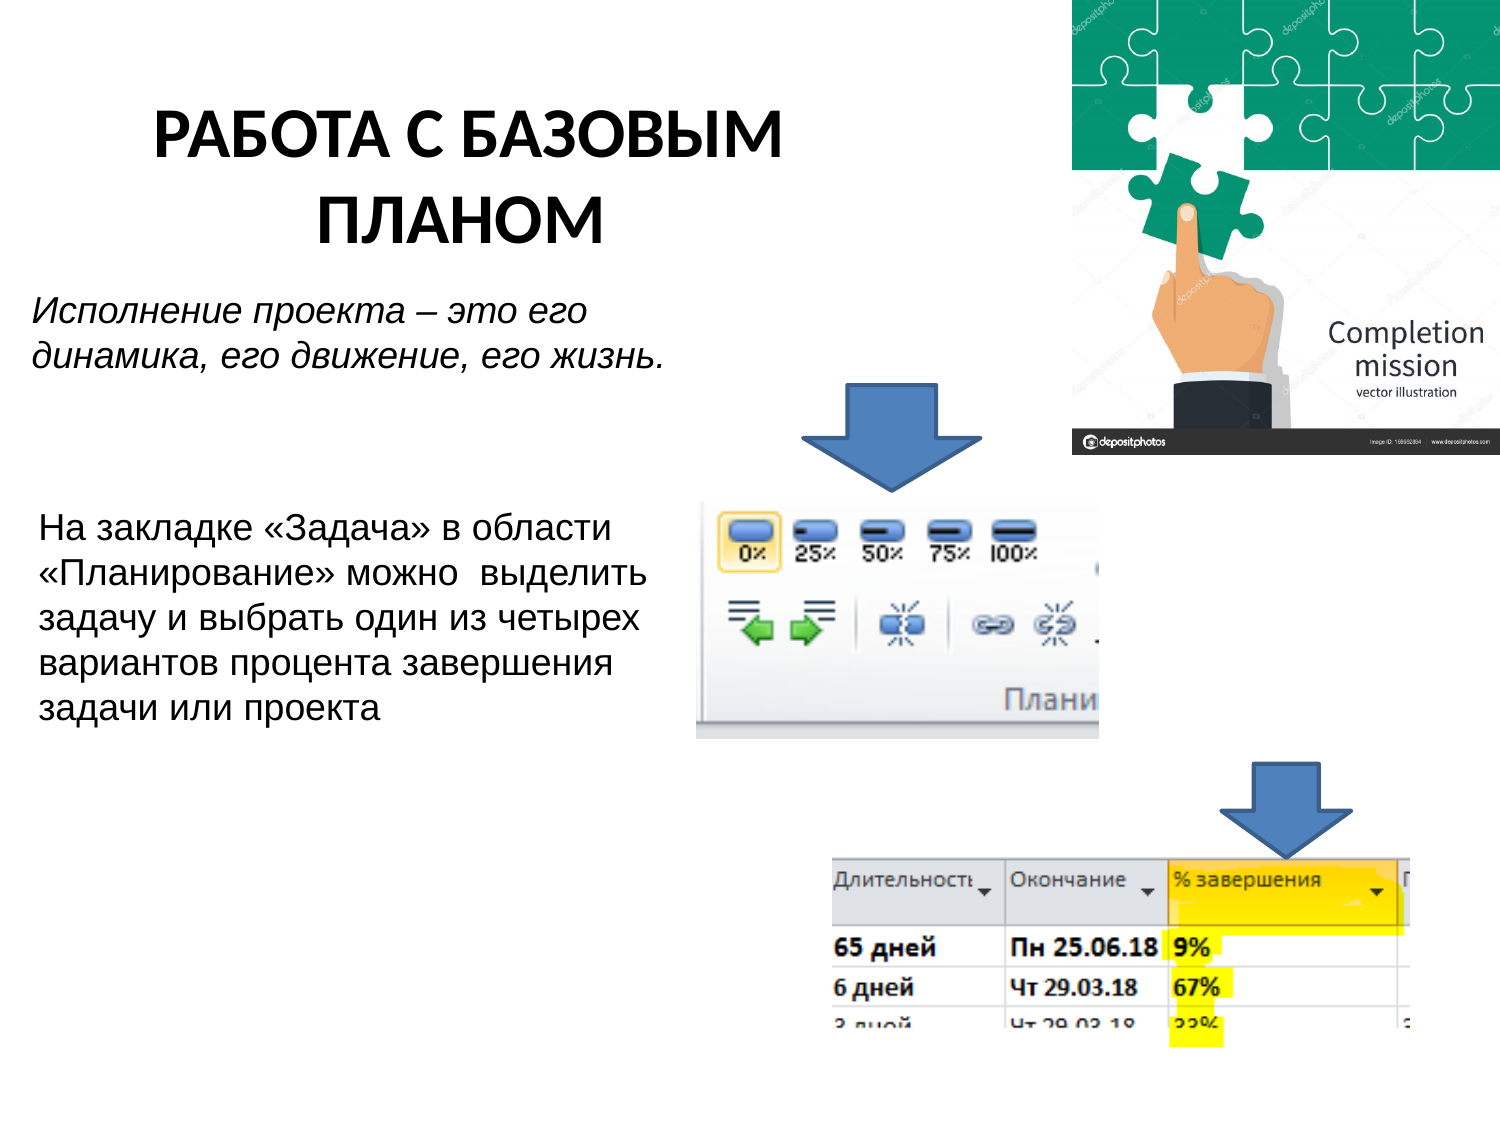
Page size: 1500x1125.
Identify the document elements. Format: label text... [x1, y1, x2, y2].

text_box Исполнение проекта – это его динамика, его движение, его жизнь. [16, 278, 726, 384]
picture [1072, 0, 1500, 455]
text_box [1219, 761, 1354, 856]
text_box На закладке «Задача» в области «Планирование» можно выделить задачу и выбрать один из четырех вариантов процента завершения задачи или проекта [23, 451, 774, 736]
picture [832, 857, 1410, 1048]
title РАБОТА С БАЗОВЫМ ПЛАНОМ [0, 78, 939, 266]
picture [696, 501, 1099, 740]
text_box [801, 383, 983, 493]
